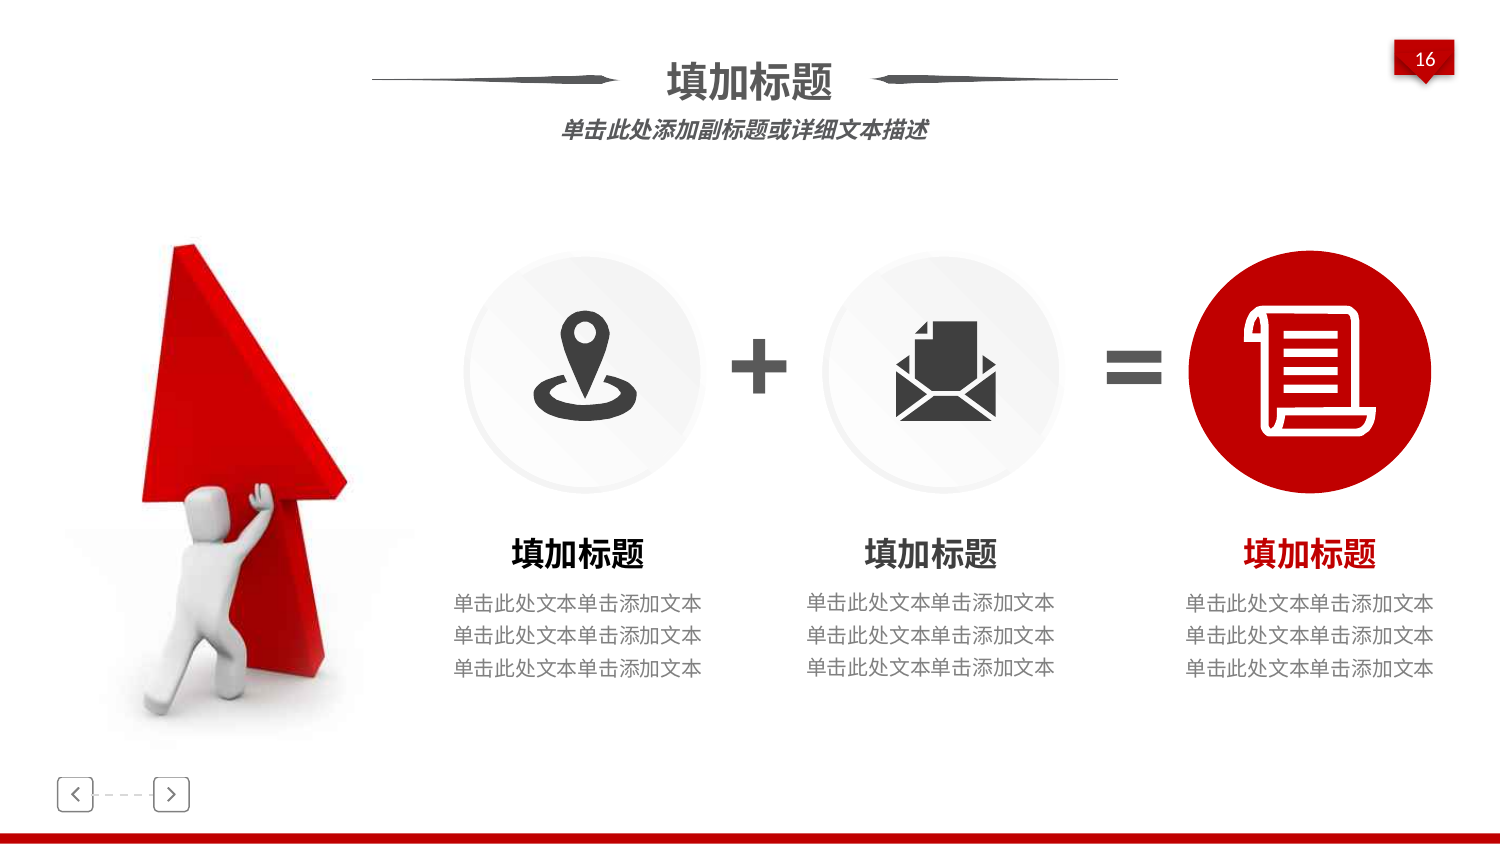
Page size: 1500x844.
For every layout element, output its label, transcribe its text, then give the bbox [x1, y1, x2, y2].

text_box 填加标题 [782, 525, 1080, 573]
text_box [822, 250, 1066, 494]
text_box 单击此处文本单击添加文本单击此处文本单击添加文本单击此处文本单击添加文本 [1182, 575, 1437, 681]
text_box = [1071, 288, 1183, 438]
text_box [1188, 250, 1432, 494]
text_box 单击此处文本单击添加文本单击此处文本单击添加文本单击此处文本单击添加文本 [450, 575, 705, 681]
picture [371, 74, 623, 84]
text_box 填加标题 [435, 525, 727, 574]
text_box + [711, 286, 817, 437]
text_box 单击此处添加副标题或详细文本描述 [545, 108, 943, 151]
text_box 填加标题 [1162, 525, 1459, 574]
text_box 单击此处文本单击添加文本单击此处文本单击添加文本单击此处文本单击添加文本 [803, 575, 1058, 680]
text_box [463, 250, 707, 494]
picture [867, 74, 1119, 84]
picture [23, 189, 432, 777]
text_box 填加标题 [584, 55, 916, 106]
